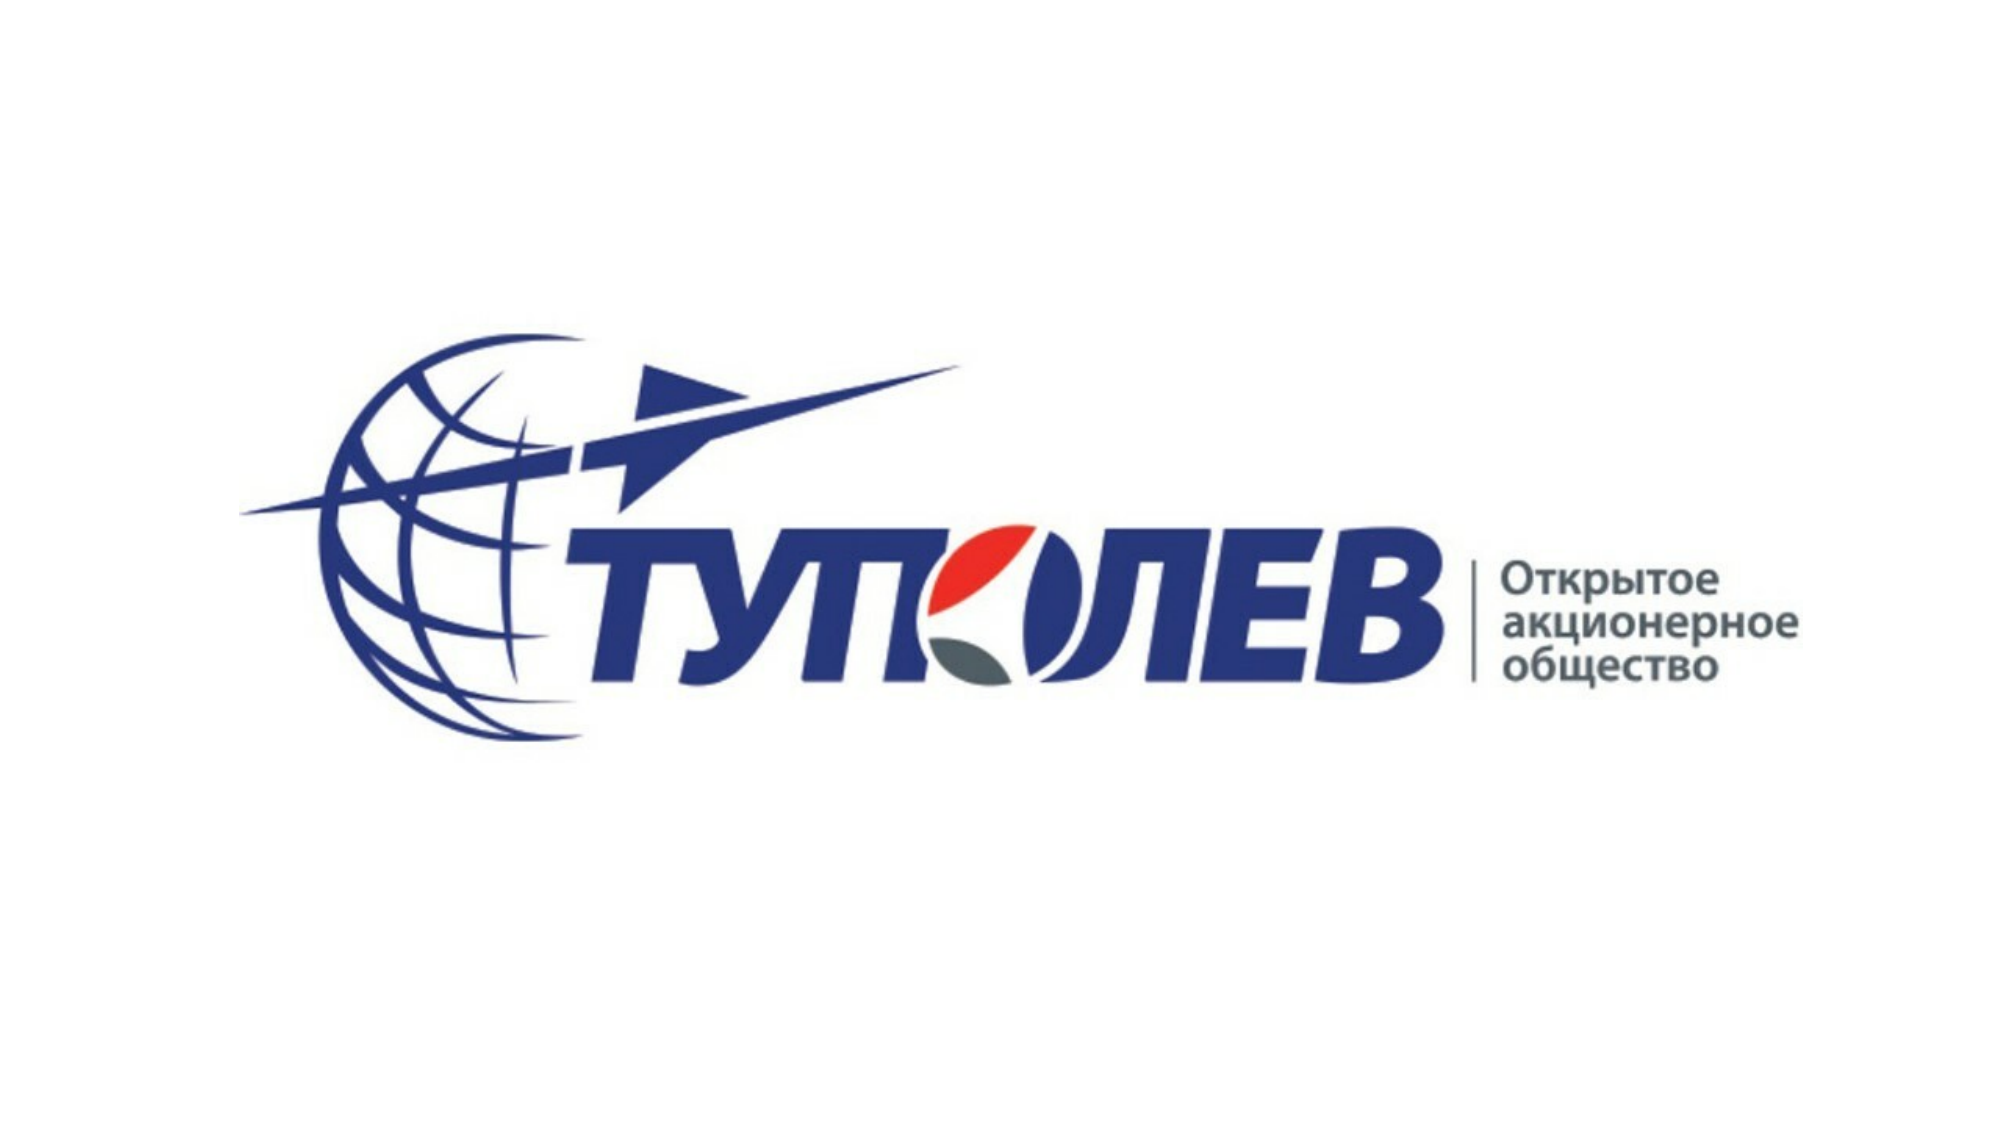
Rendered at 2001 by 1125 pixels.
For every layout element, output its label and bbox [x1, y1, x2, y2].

picture [239, 0, 1803, 1094]
